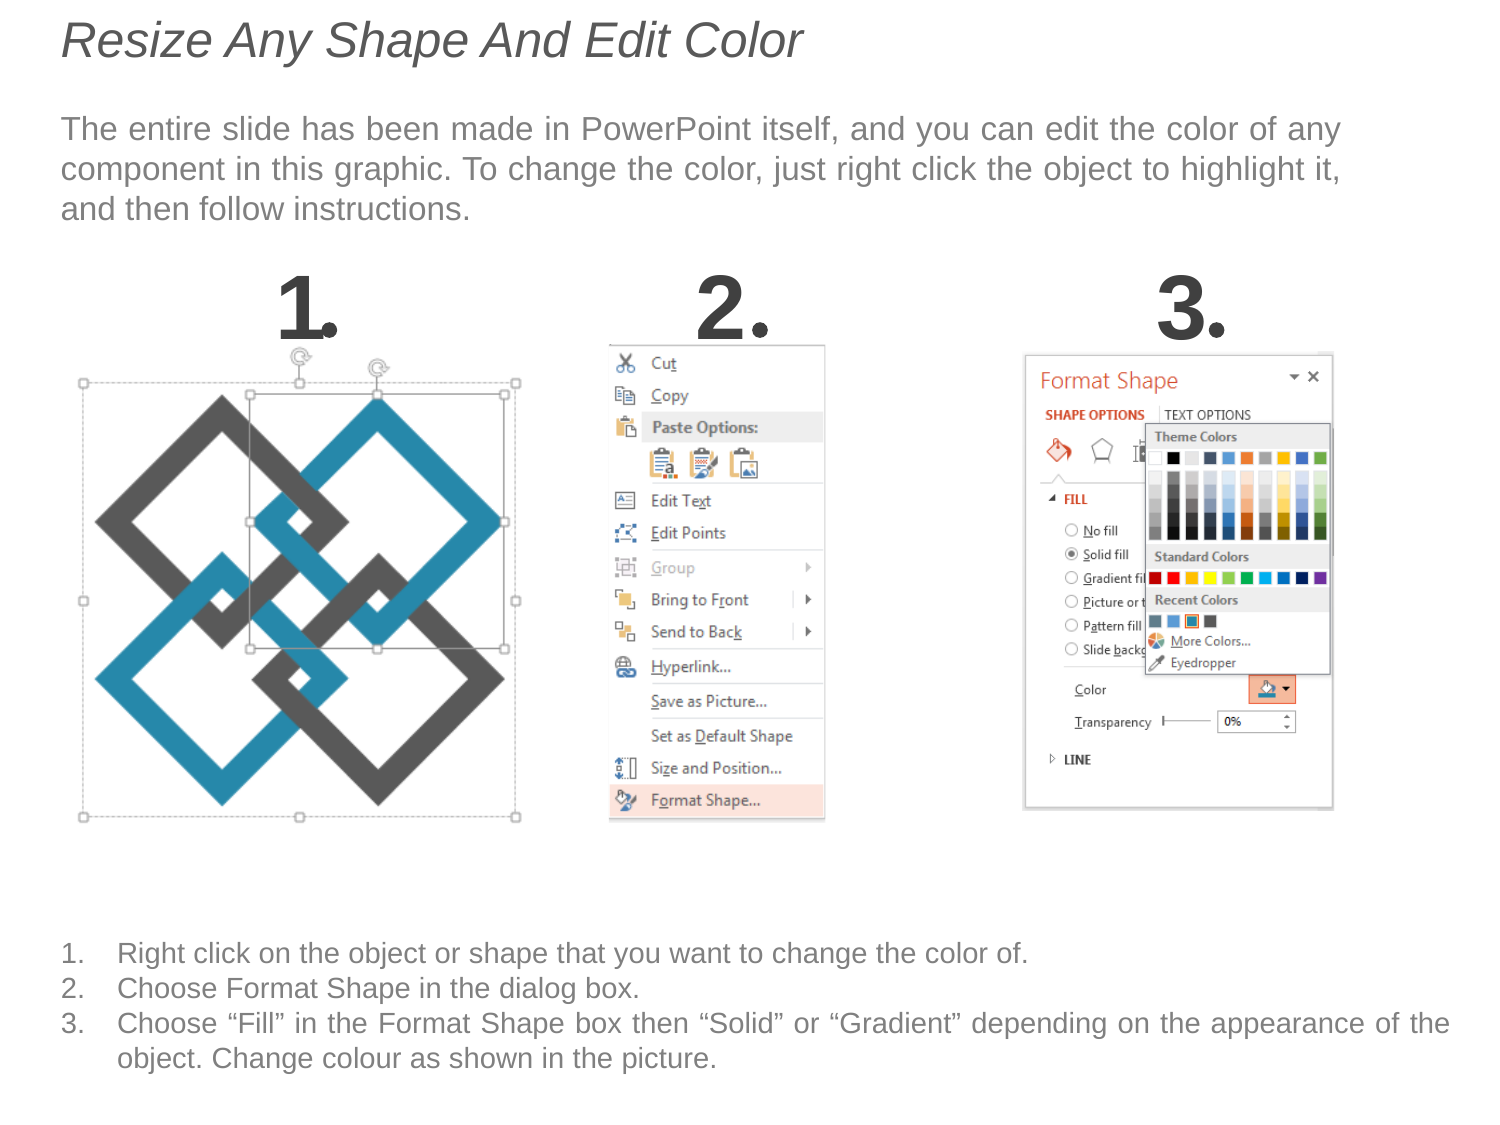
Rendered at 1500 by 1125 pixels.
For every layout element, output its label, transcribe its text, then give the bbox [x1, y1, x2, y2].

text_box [257, 264, 344, 341]
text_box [1139, 265, 1225, 341]
text_box Right click on the object or shape that you want to change the color of. Choose Format Shape in the dialog box. Choose “Fill” in the Format Shape box then “Solid” or “Gradient” depending on the appearance of the object. Change colour as shown in the picture. [46, 927, 1468, 1082]
text_box Resize Any Shape And Edit Color The entire slide has been made in PowerPoint itself, and you can edit the color of any component in this graphic. To change the color, just right click the object to highlight it, and then follow instructions. [45, 0, 1359, 235]
picture [45, 337, 544, 856]
picture [608, 344, 826, 823]
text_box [678, 265, 768, 341]
picture [1022, 351, 1335, 811]
